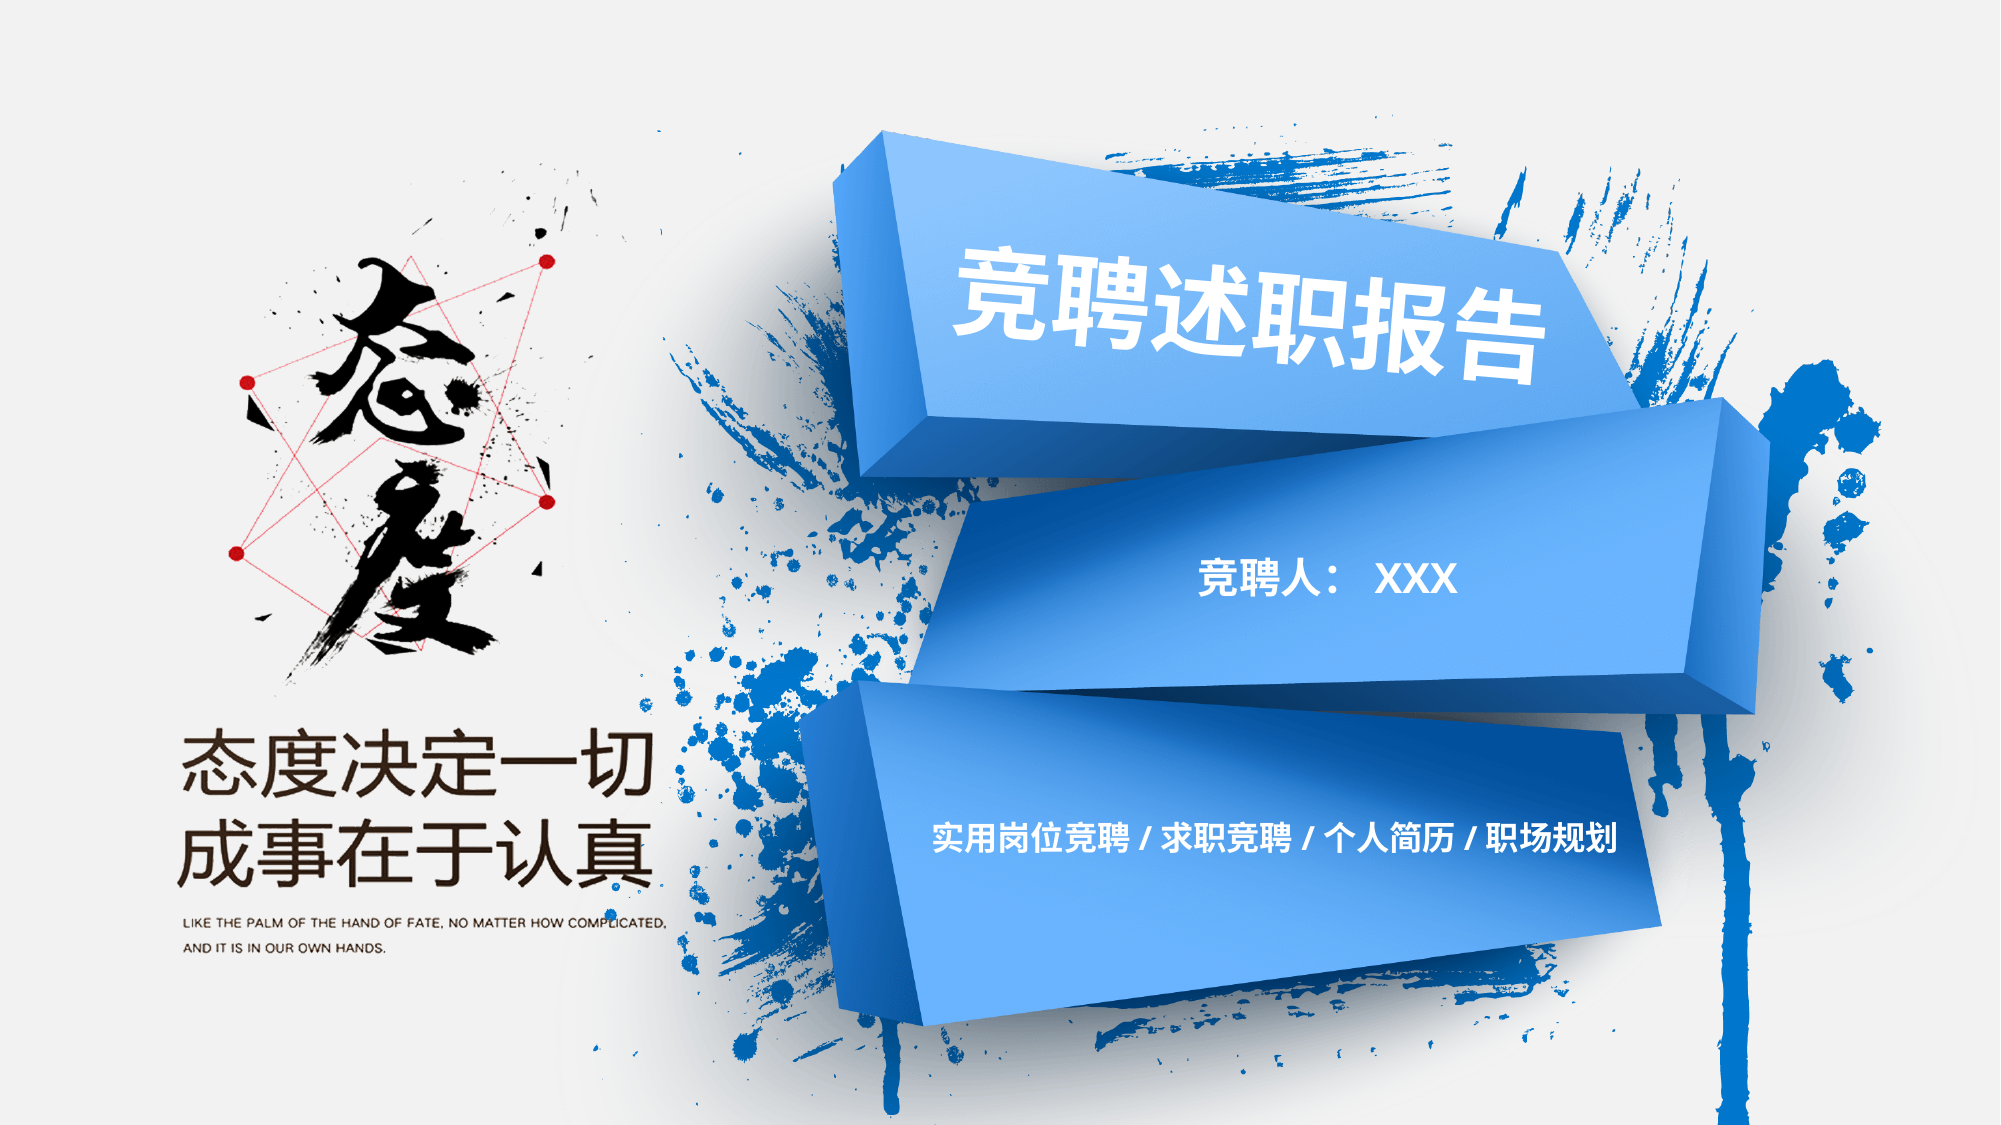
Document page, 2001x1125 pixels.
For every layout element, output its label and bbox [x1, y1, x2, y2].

picture [123, 114, 1984, 1125]
